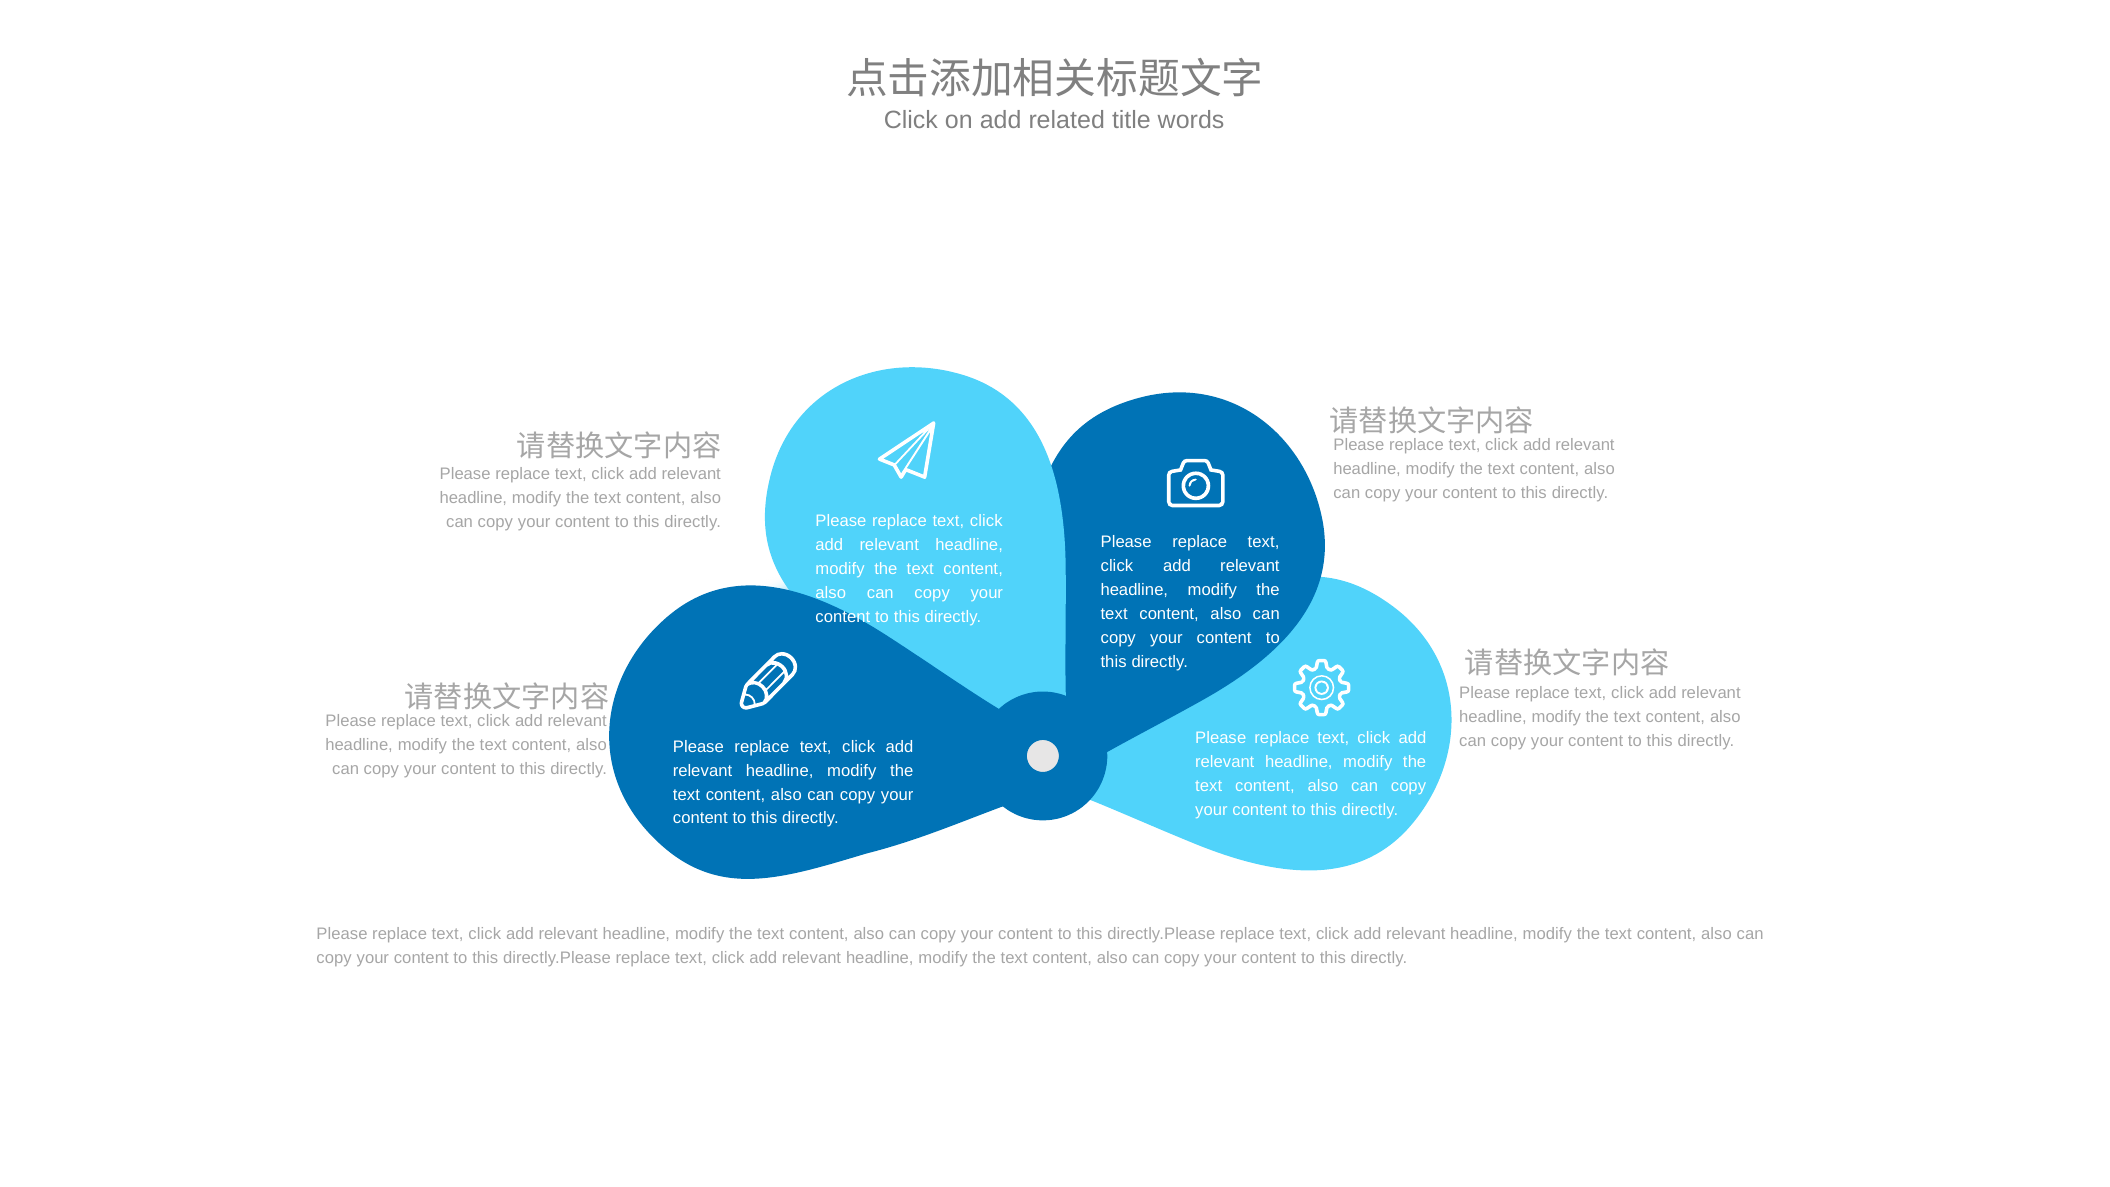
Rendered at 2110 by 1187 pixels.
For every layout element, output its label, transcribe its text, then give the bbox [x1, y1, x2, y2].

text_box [409, 420, 624, 530]
text_box Click on add related title words [864, 95, 1246, 158]
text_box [295, 671, 611, 777]
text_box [624, 373, 1442, 921]
text_box Please replace text, click add relevant headline, modify the text content, also can copy your content to this directly.Please replace text, click add relevant headline, modify the text content, also can copy your content to this directly.Please replace text, click add relevant headline, modify the text content, also can copy your content to this directly. [316, 918, 1793, 967]
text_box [1459, 637, 1771, 749]
text_box 点击添加相关标题文字 [803, 44, 1307, 107]
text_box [1442, 395, 1644, 501]
